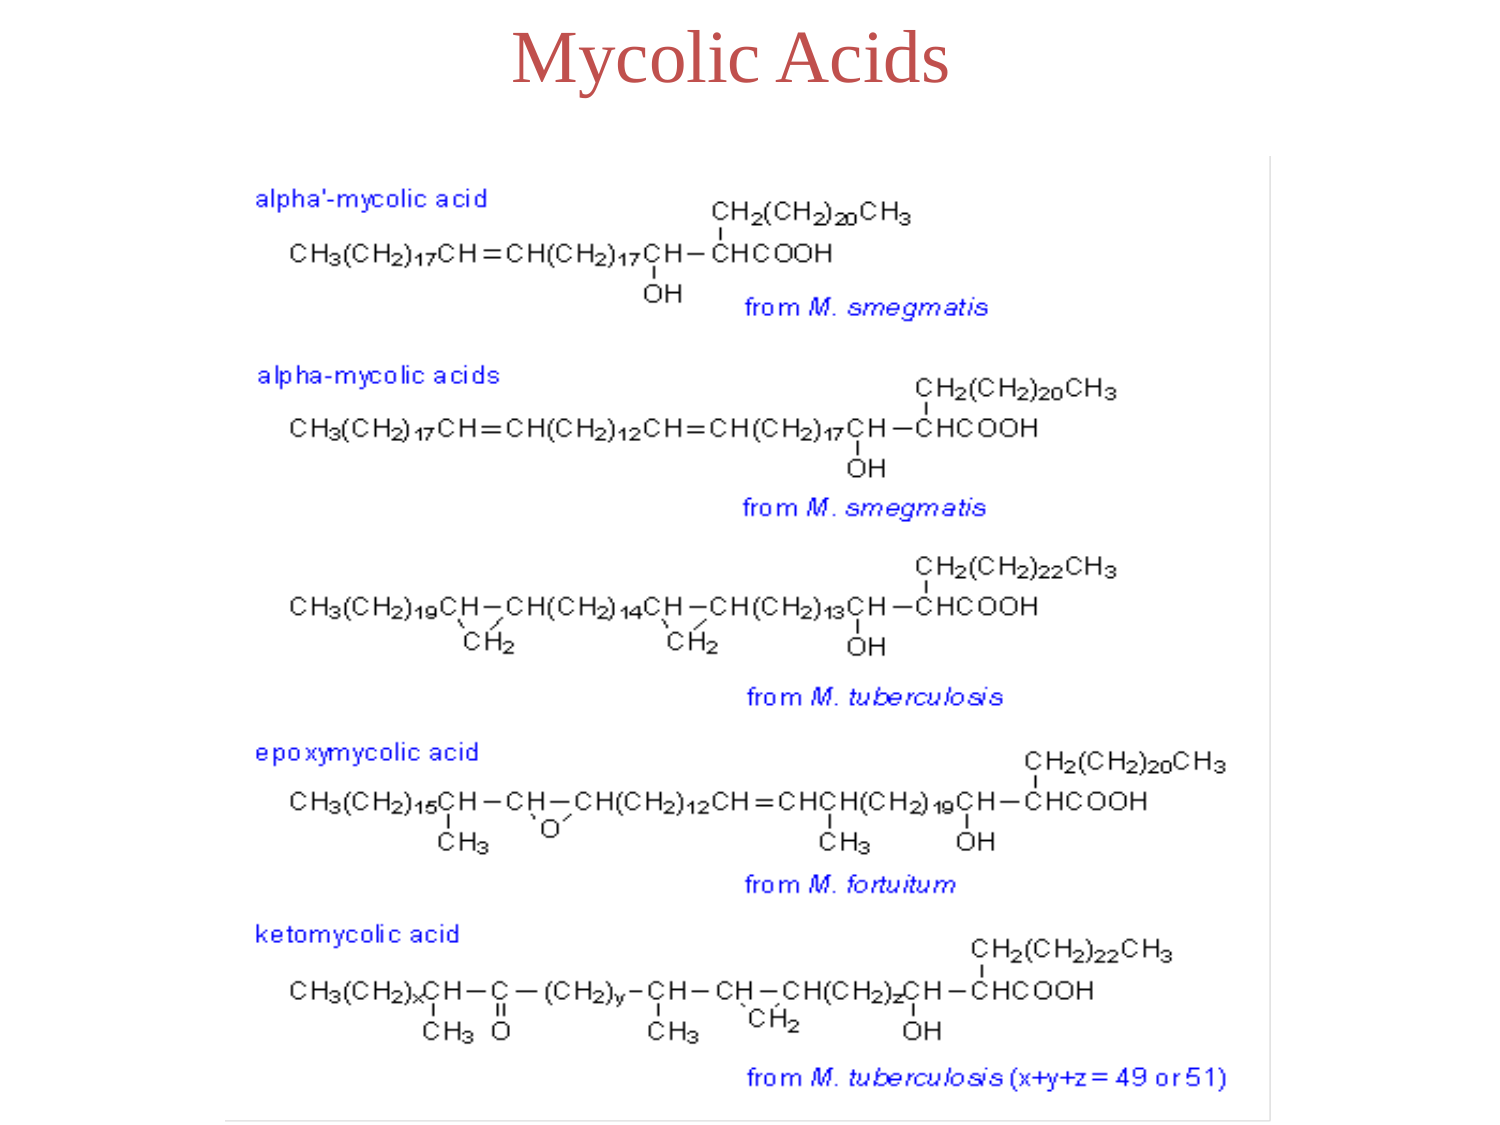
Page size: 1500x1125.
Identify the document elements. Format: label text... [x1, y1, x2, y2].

text_box Mycolic Acids [237, 0, 1225, 105]
picture [224, 156, 1276, 1125]
